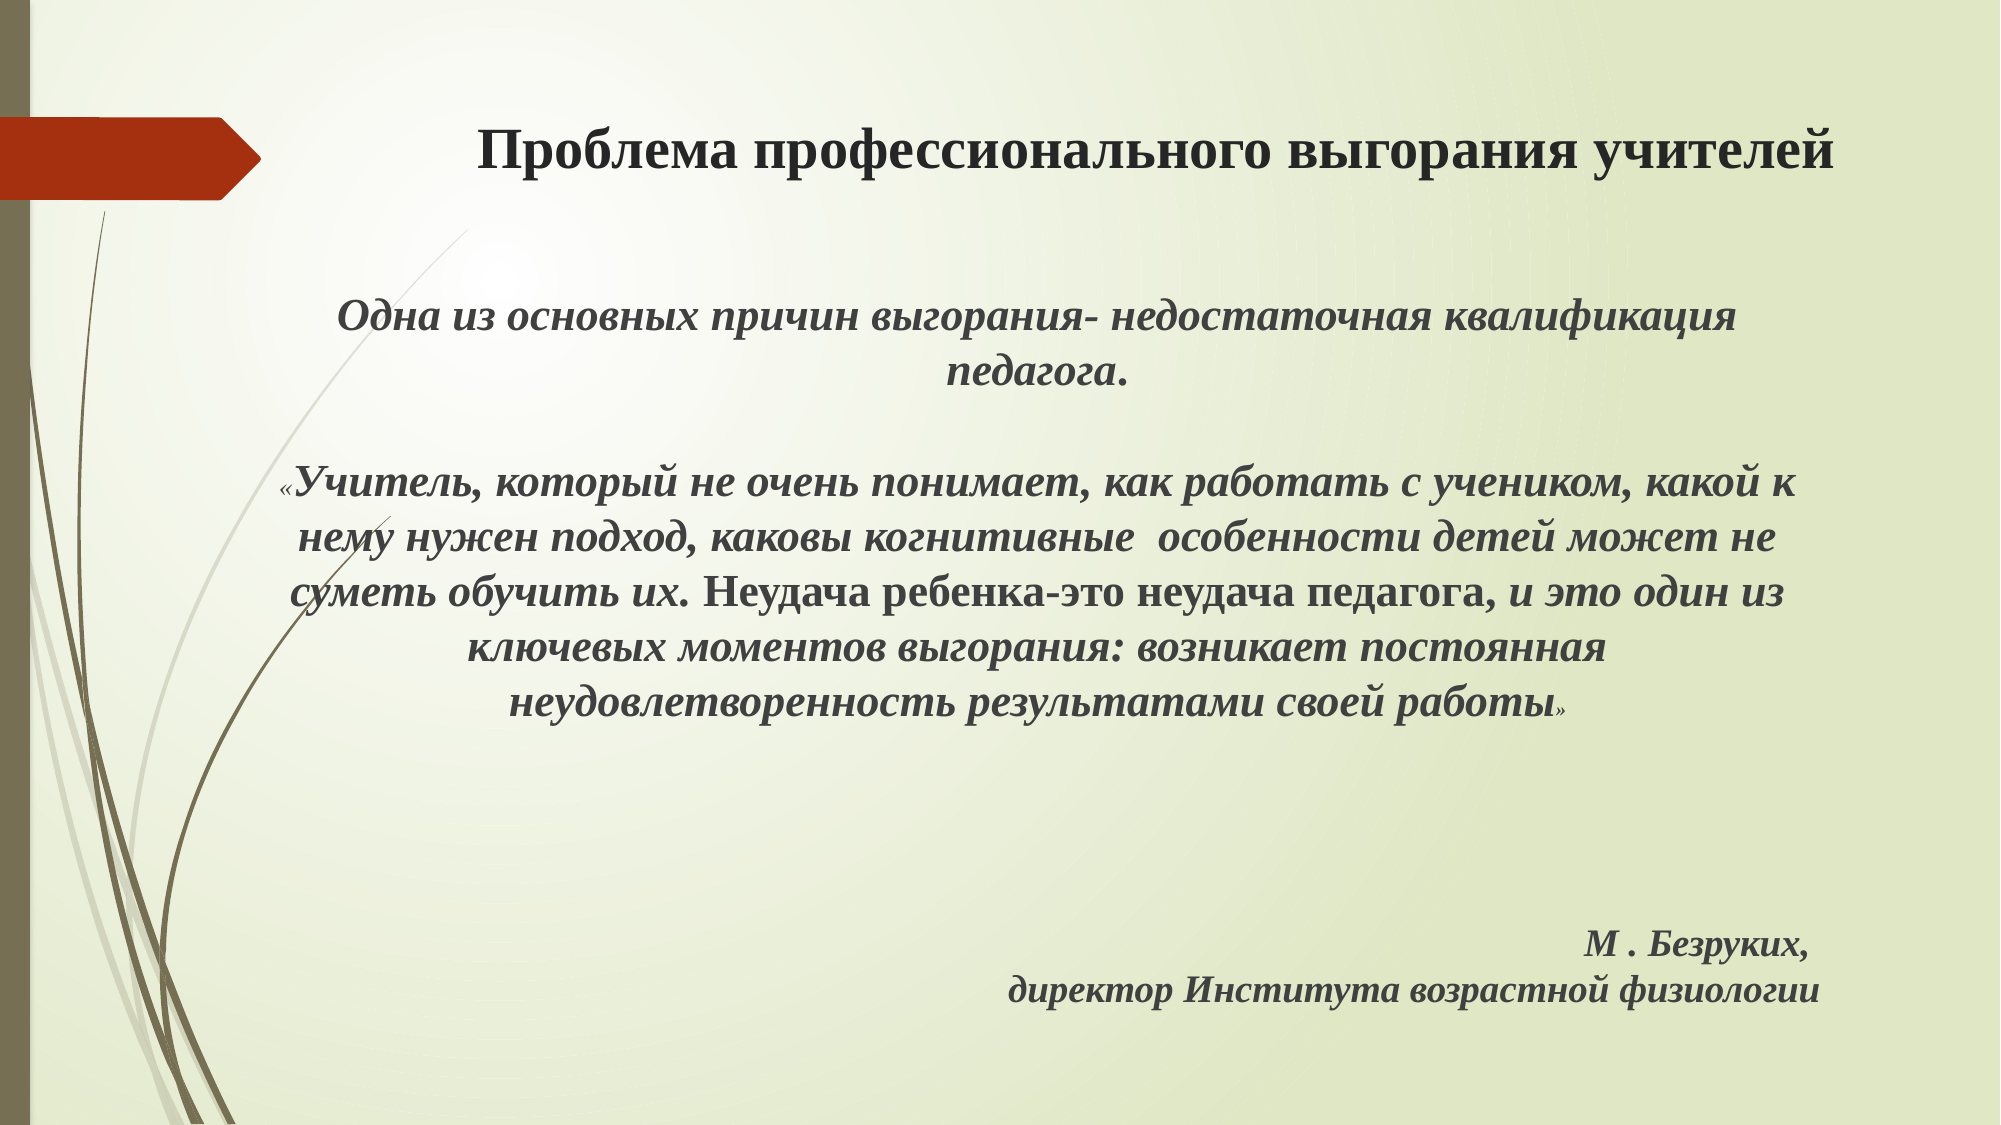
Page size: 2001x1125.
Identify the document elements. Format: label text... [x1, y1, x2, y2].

title Проблема профессионального выгорания учителей [425, 102, 1888, 313]
list Одна из основных причин выгорания- недостаточная квалификация педагога. «Учитель, который не очень понимает, как работать с учеником, какой к нему нужен подход, каковы когнитивные особенности детей может не суметь обучить их. Неудача ребенка-это неудача педагога, и это один из ключевых моментов выгорания: возникает постоянная неудовлетворенность результатами своей работы» М . Безруких, директор Института возрастной физиологии [239, 277, 1836, 1023]
